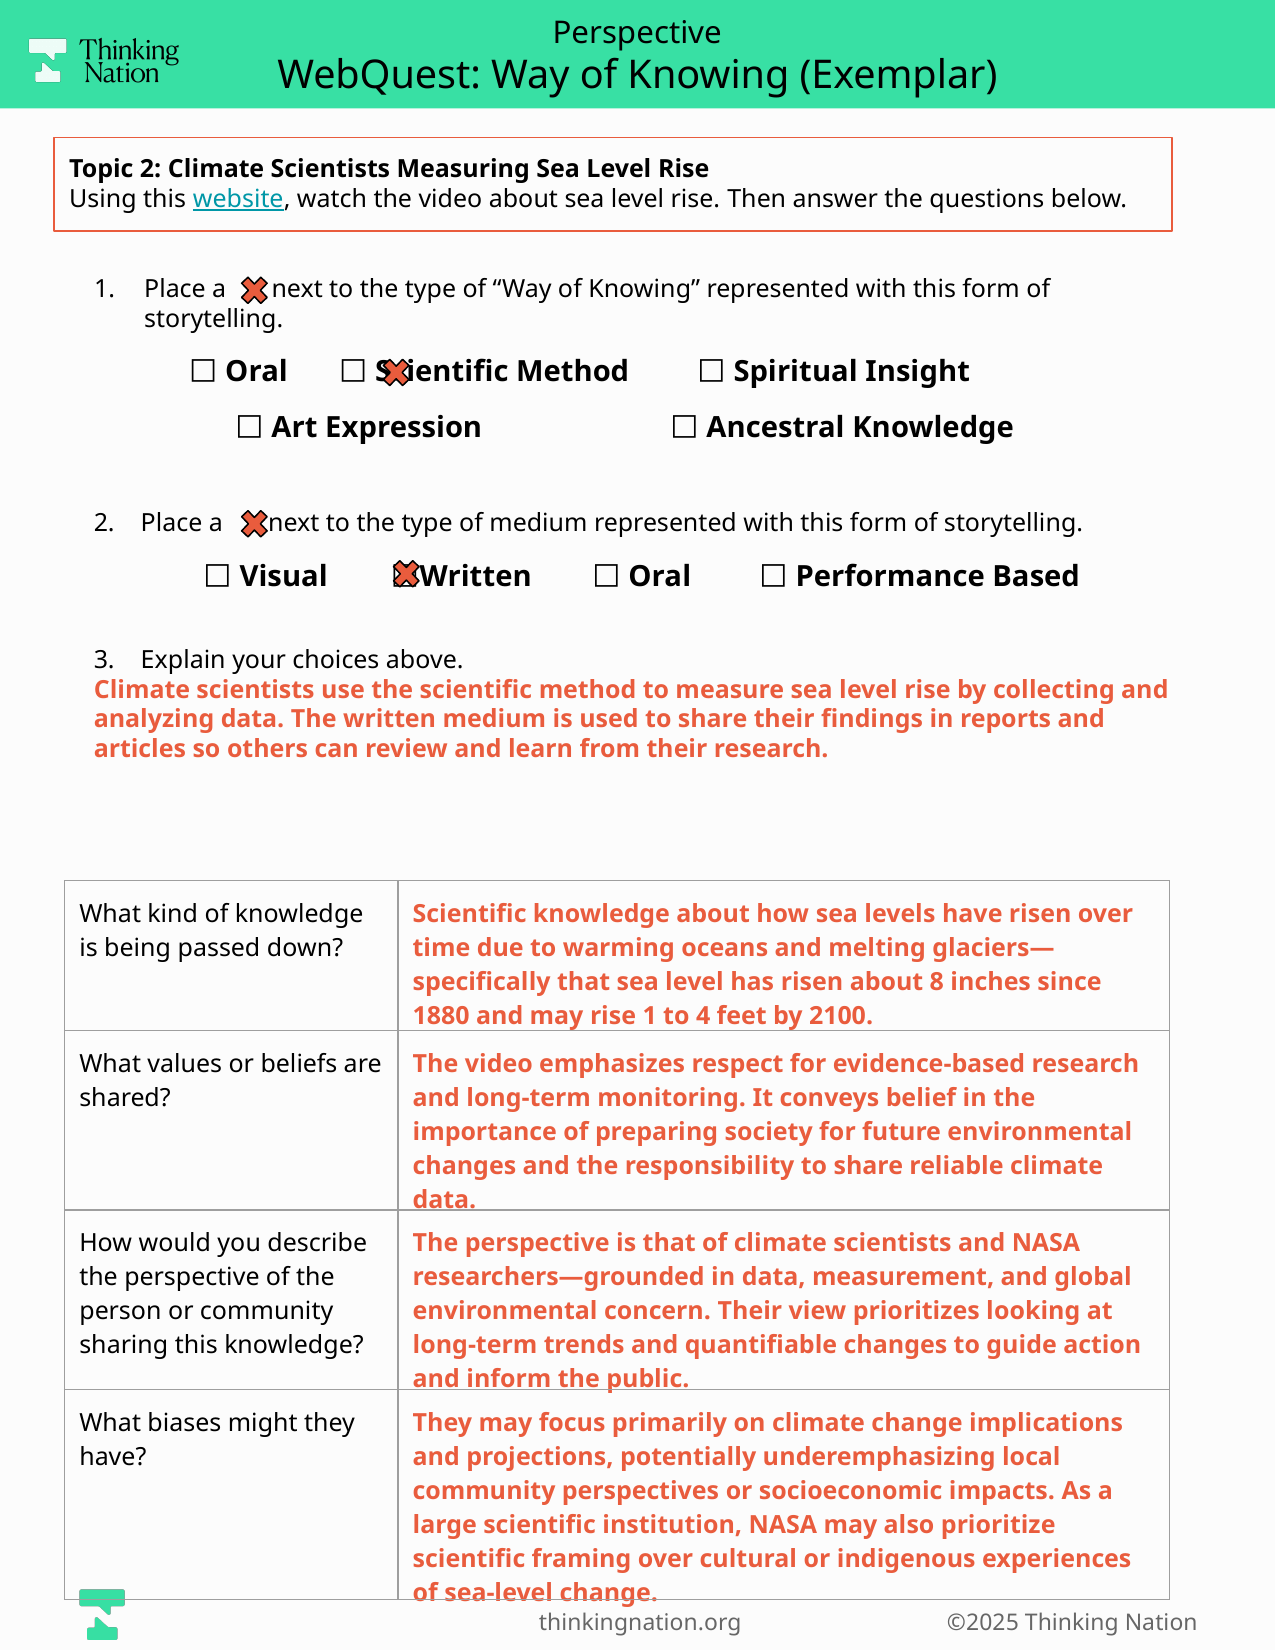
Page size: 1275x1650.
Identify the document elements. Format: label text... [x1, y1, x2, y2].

table_cell How would you describe the perspective of the person or community sharing this knowledge? [65, 1211, 397, 1389]
table_header Scientific knowledge about how sea levels have risen over time due to warming oceans and melting glaciers—specifically that sea level has risen about 8 inches since 1880 and may rise 1 to 4 feet by 2100. [399, 881, 1169, 1030]
text_box thinkingnation.org [489, 1600, 792, 1643]
text_box ©2025 Thinking Nation [912, 1592, 1214, 1643]
text_box 2. Place a next to the type of medium represented with this form of storytelling. ⬜ Visual ⬜Written ⬜ Oral ⬜ Performance Based 3. Explain your choices above. Climate scientists use the scientific method to measure sea level rise by collecting and analyzing data. The written medium is used to share their findings in reports and articles so others can review and learn from their research. [78, 491, 1205, 828]
picture [12, 24, 184, 96]
picture [66, 1578, 138, 1650]
table_cell What biases might they have? [65, 1390, 397, 1599]
text_box Perspective WebQuest: Way of Knowing (Exemplar) [0, 0, 1275, 109]
table_cell The perspective is that of climate scientists and NASA researchers—grounded in data, measurement, and global environmental concern. Their view prioritizes looking at long-term trends and quantifiable changes to guide action and inform the public. [399, 1211, 1169, 1389]
table_cell The video emphasizes respect for evidence-based research and long-term monitoring. It conveys belief in the importance of preparing society for future environmental changes and the responsibility to share reliable climate data. [399, 1031, 1169, 1209]
table_header What kind of knowledge is being passed down? [65, 881, 397, 1030]
text_box [241, 510, 268, 537]
table_cell They may focus primarily on climate change implications and projections, potentially underemphasizing local community perspectives or socioeconomic impacts. As a large scientific institution, NASA may also prioritize scientific framing over cultural or indigenous experiences of sea-level change. [399, 1390, 1169, 1599]
text_box Place a next to the type of “Way of Knowing” represented with this form of storytelling. ⬜ Oral ⬜ Scientific Method ⬜ Spiritual Insight ⬜ Art Expression ⬜ Ancestral Knowledge [54, 257, 1180, 488]
table_cell What values or beliefs are shared? [65, 1031, 397, 1209]
text_box [383, 359, 409, 386]
text_box Topic 2: Climate Scientists Measuring Sea Level Rise Using this website, watch the video about sea level rise. Then answer the questions below. [54, 137, 1172, 232]
text_box [393, 560, 419, 587]
text_box [241, 277, 268, 304]
